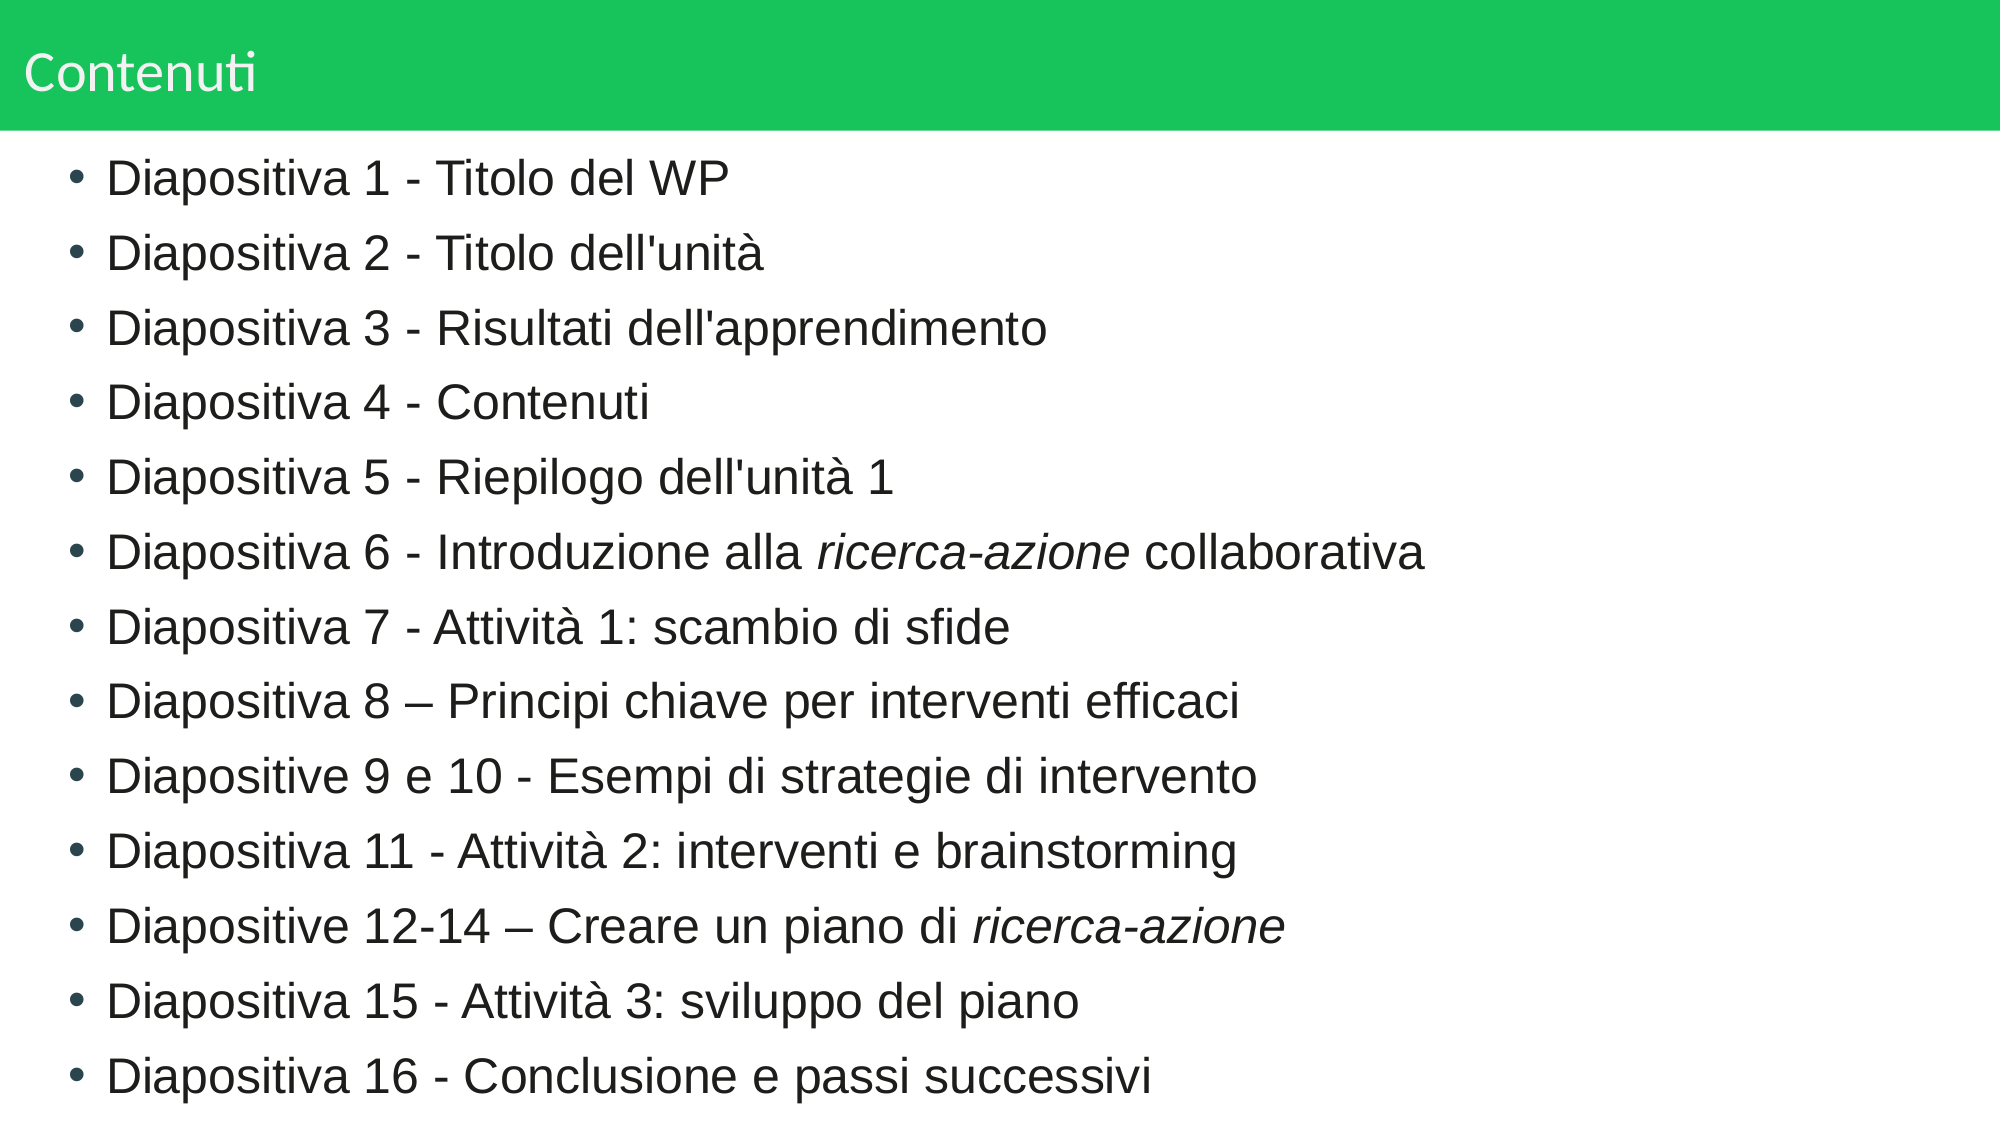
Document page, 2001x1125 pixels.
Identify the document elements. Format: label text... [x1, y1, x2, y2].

list Diapositiva 1 - Titolo del WP Diapositiva 2 - Titolo dell'unità Diapositiva 3 - Risultati dell'apprendimento Diapositiva 4 - Contenuti Diapositiva 5 - Riepilogo dell'unità 1 Diapositiva 6 - Introduzione alla ricerca-azione collaborativa Diapositiva 7 - Attività 1: scambio di sfide Diapositiva 8 – Principi chiave per interventi efficaci Diapositive 9 e 10 - Esempi di strategie di intervento Diapositiva 11 - Attività 2: interventi e brainstorming Diapositive 12-14 – Creare un piano di ricerca-azione Diapositiva 15 - Attività 3: sviluppo del piano Diapositiva 16 - Conclusione e passi successivi [16, 144, 1976, 1108]
title Contenuti [16, 13, 1976, 131]
